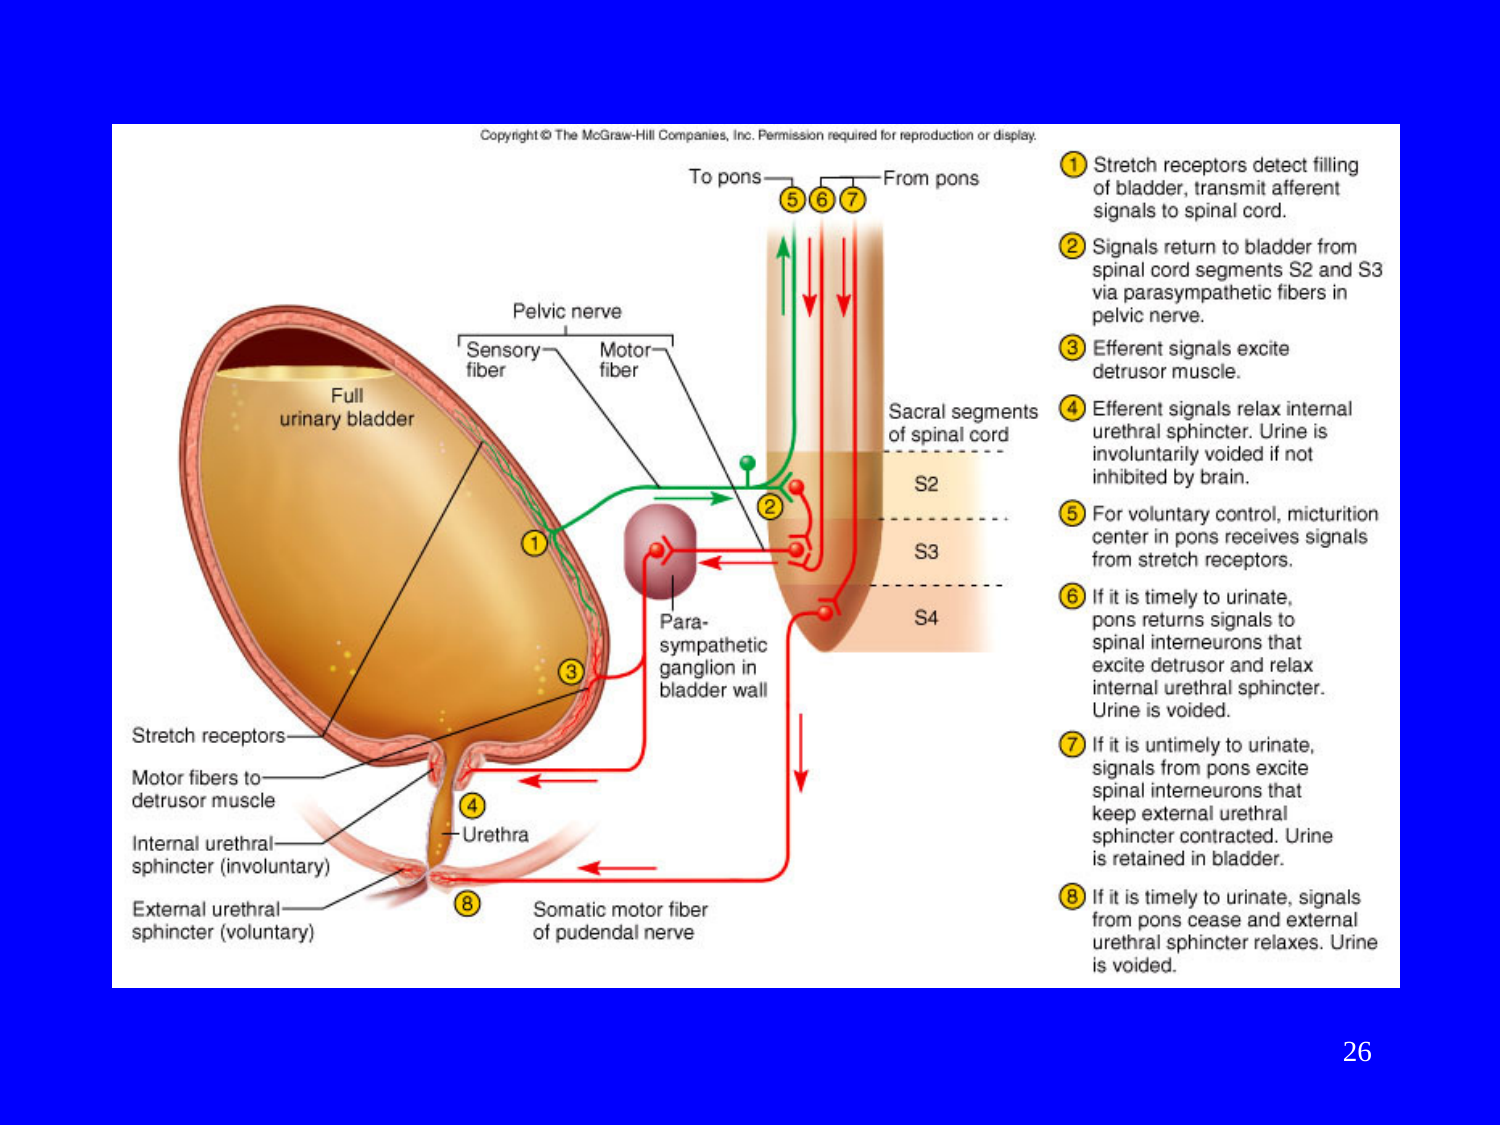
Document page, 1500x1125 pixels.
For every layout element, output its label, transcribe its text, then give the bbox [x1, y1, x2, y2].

slide_number 26 [1074, 1025, 1388, 1100]
picture [112, 124, 1401, 988]
